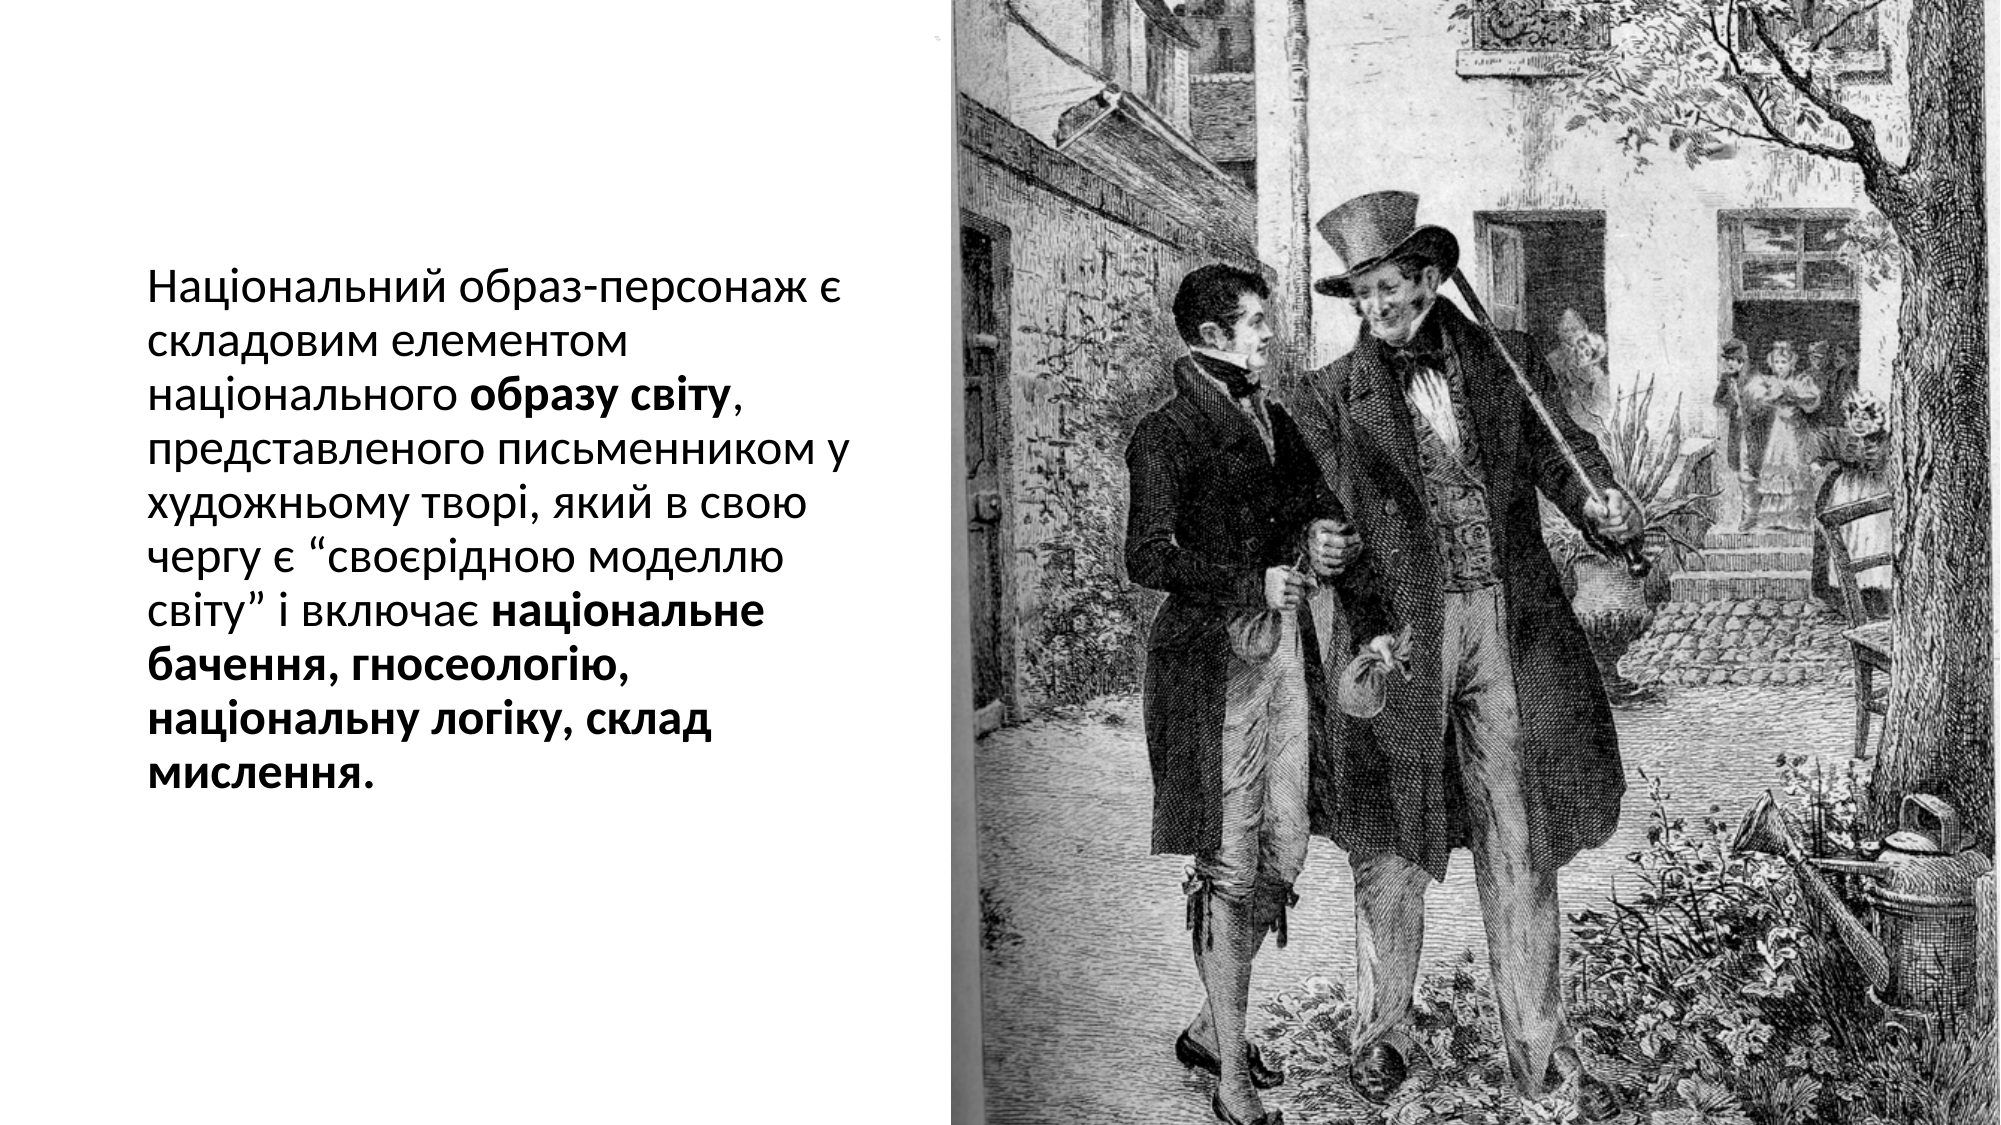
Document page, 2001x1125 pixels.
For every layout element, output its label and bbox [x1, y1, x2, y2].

list [950, 0, 2000, 1125]
picture [0, 0, 950, 1125]
